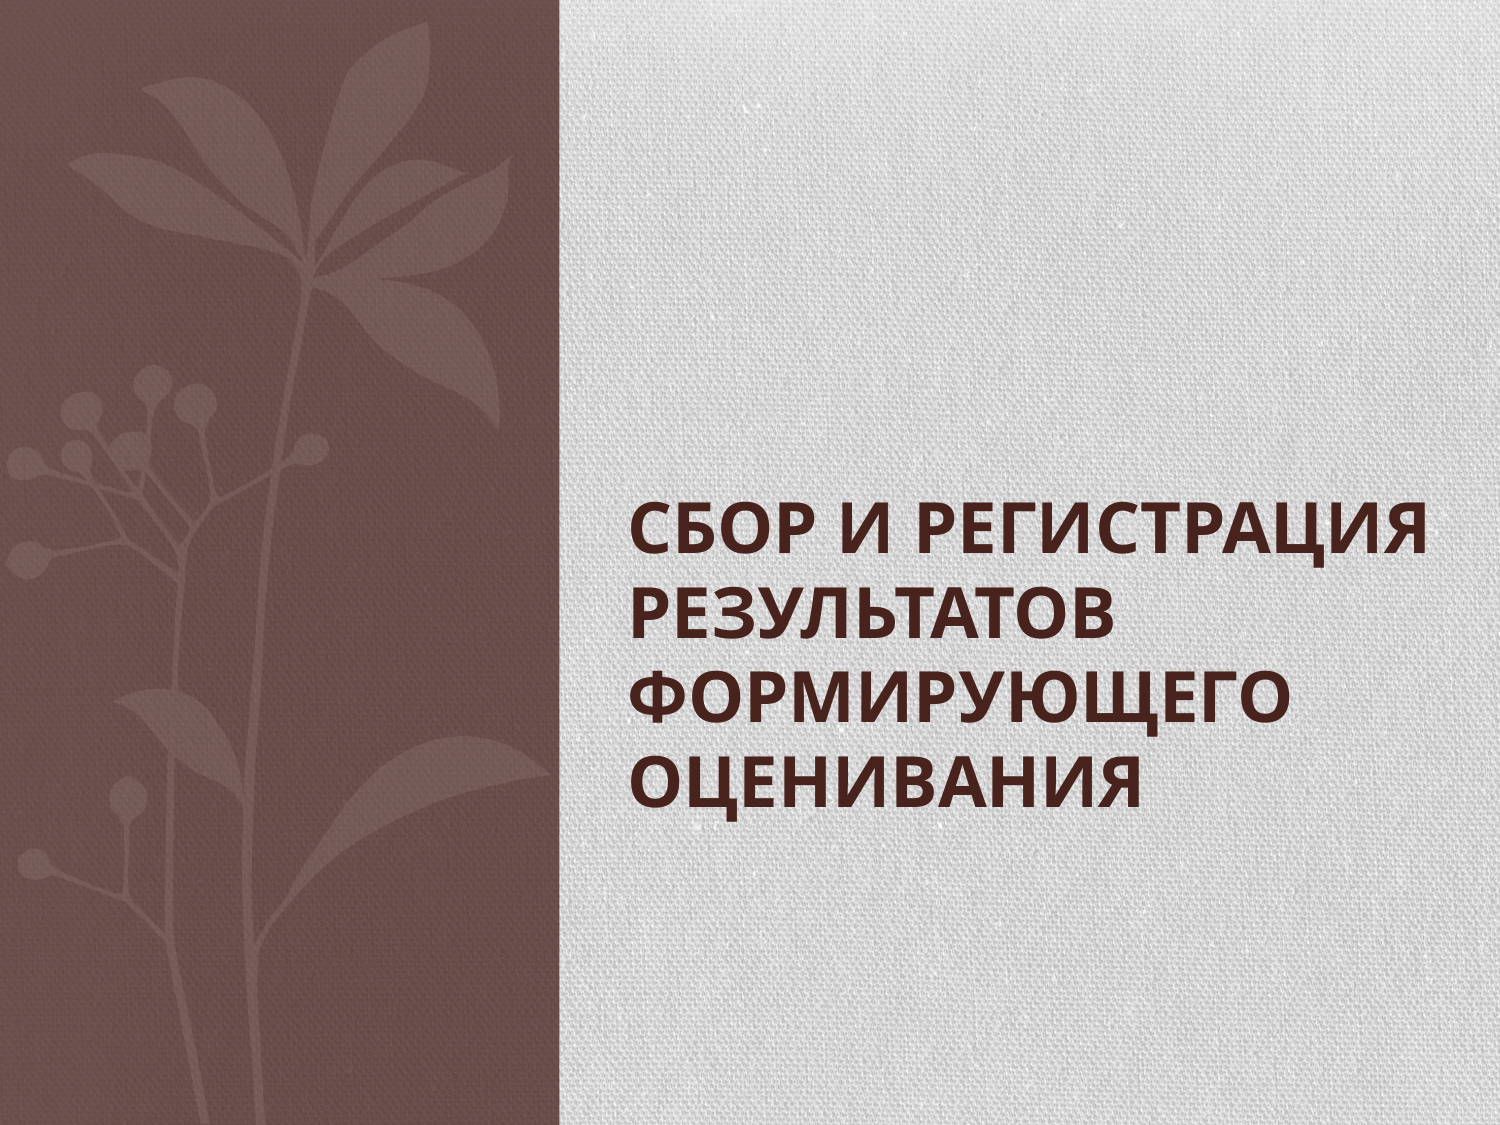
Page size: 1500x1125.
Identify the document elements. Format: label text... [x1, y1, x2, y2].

title СБОР И РЕГИСТРАЦИЯ РЕЗУЛЬТАТОВ ФОРМИРУЮЩЕГО ОЦЕНИВАНИЯ [612, 474, 1454, 913]
